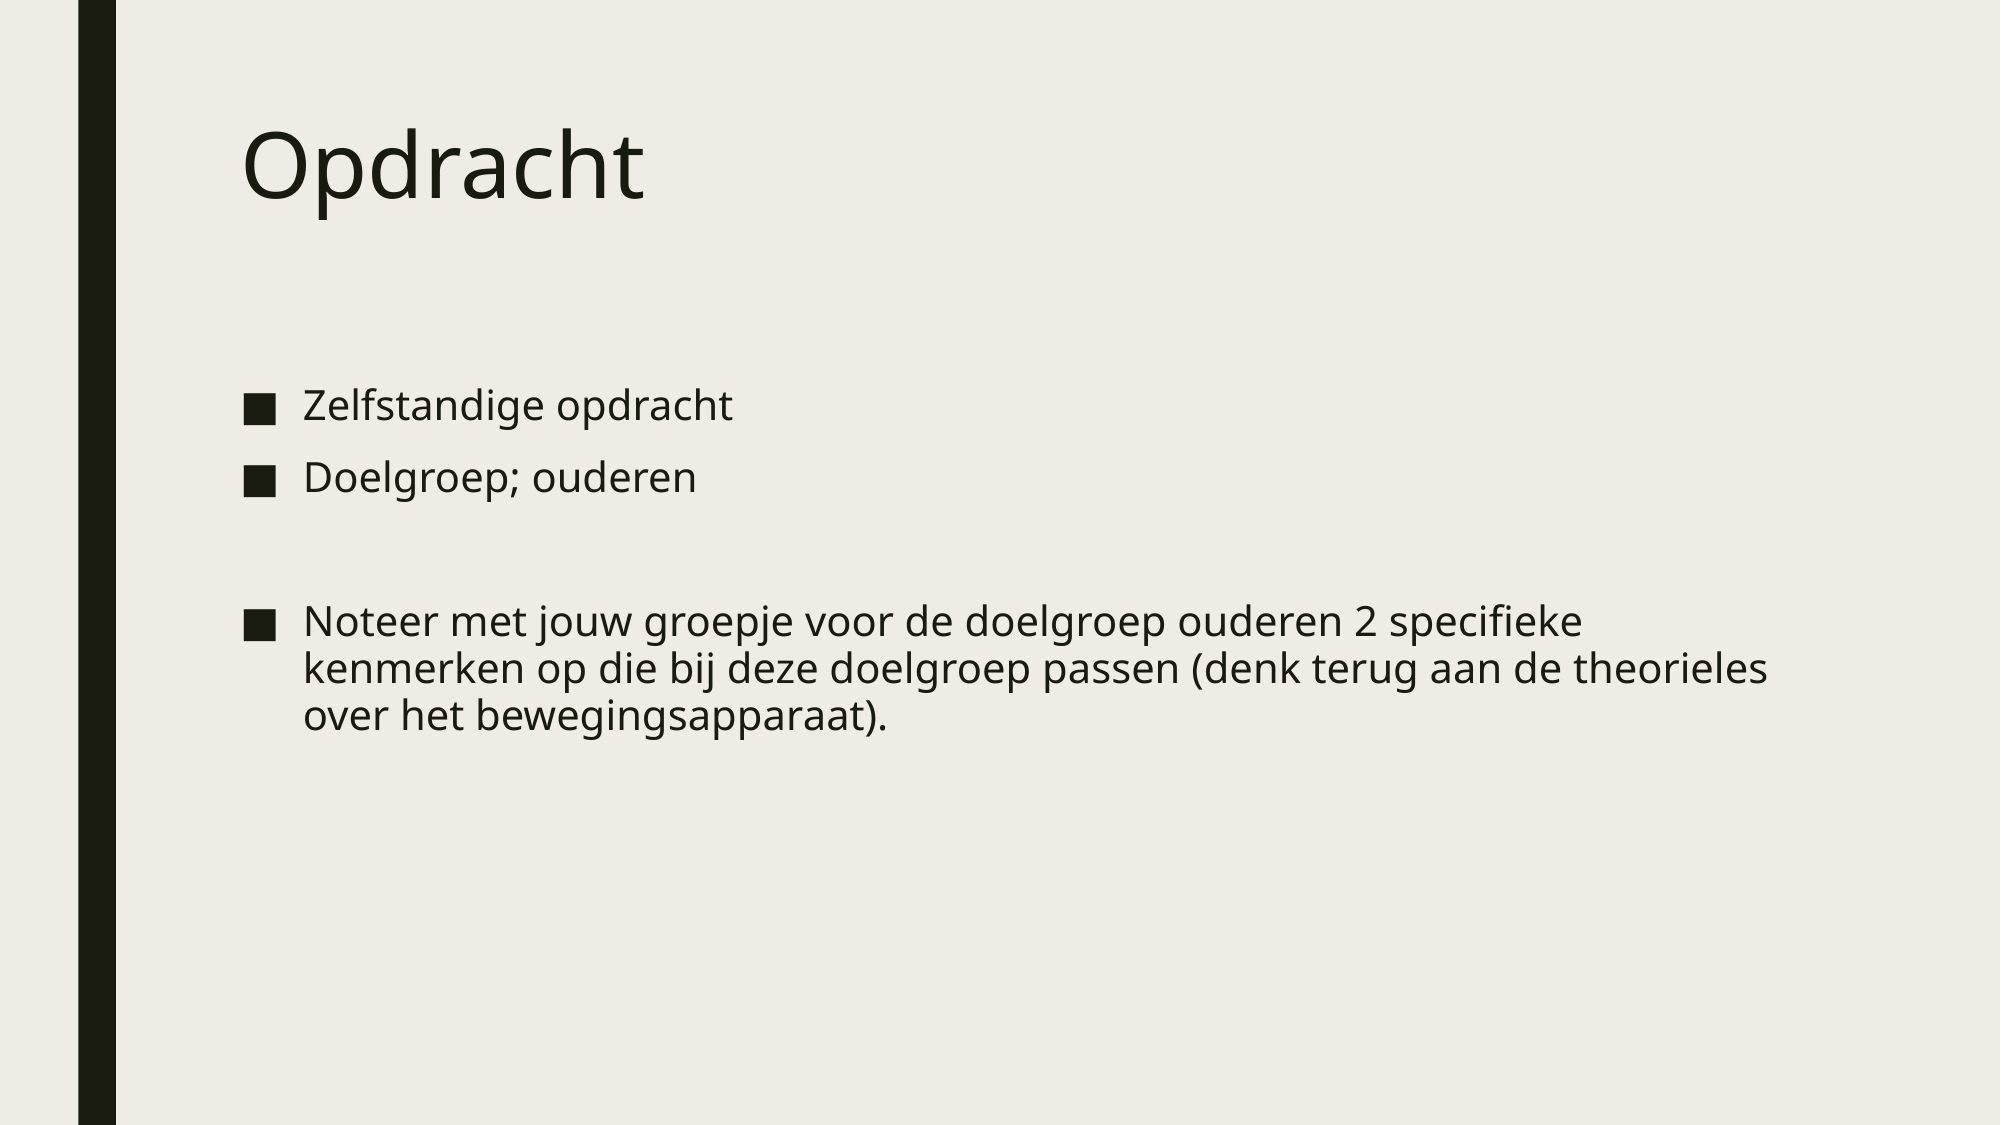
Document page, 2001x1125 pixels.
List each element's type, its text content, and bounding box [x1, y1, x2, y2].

title Opdracht [225, 112, 1800, 357]
list Zelfstandige opdracht Doelgroep; ouderen Noteer met jouw groepje voor de doelgroep ouderen 2 specifieke kenmerken op die bij deze doelgroep passen (denk terug aan de theorieles over het bewegingsapparaat). [225, 375, 1800, 963]
